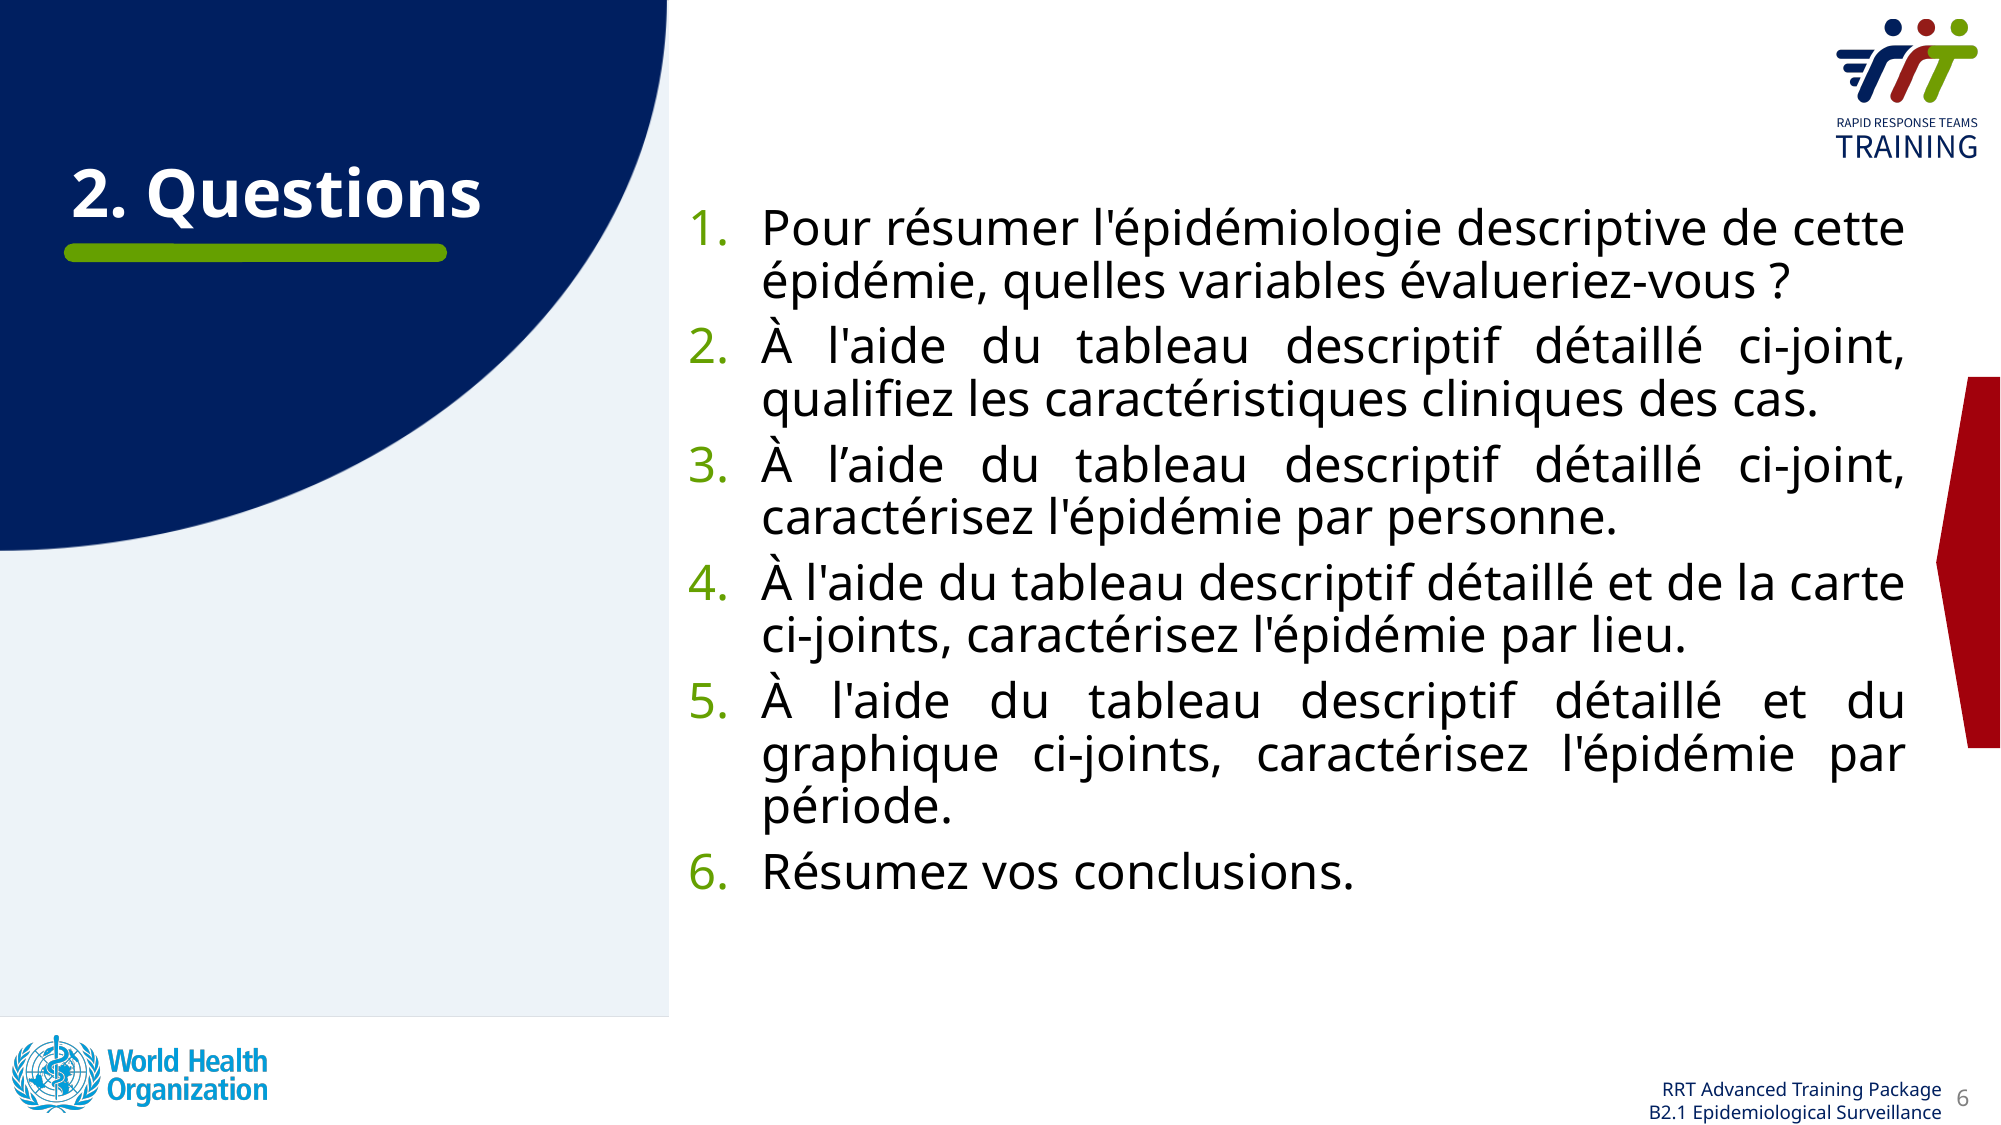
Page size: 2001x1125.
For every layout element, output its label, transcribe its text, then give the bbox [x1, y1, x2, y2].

title 2. Questions [63, 137, 600, 255]
picture [12, 1035, 267, 1113]
picture [1835, 19, 1978, 167]
picture [58, 1050, 64, 1058]
list Pour résumer l'épidémiologie descriptive de cette épidémie, quelles variables évalueriez-vous ? À l'aide du tableau descriptif détaillé ci-joint, qualifiez les caractéristiques cliniques des cas. À l’aide du tableau descriptif détaillé ci-joint, caractérisez l'épidémie par personne. À l'aide du tableau descriptif détaillé et de la carte ci-joints, caractérisez l'épidémie par lieu. À l'aide du tableau descriptif détaillé et du graphique ci-joints, caractérisez l'épidémie par période. Résumez vos conclusions. [680, 195, 1917, 917]
picture [0, 0, 669, 1018]
picture [12, 1083, 48, 1113]
